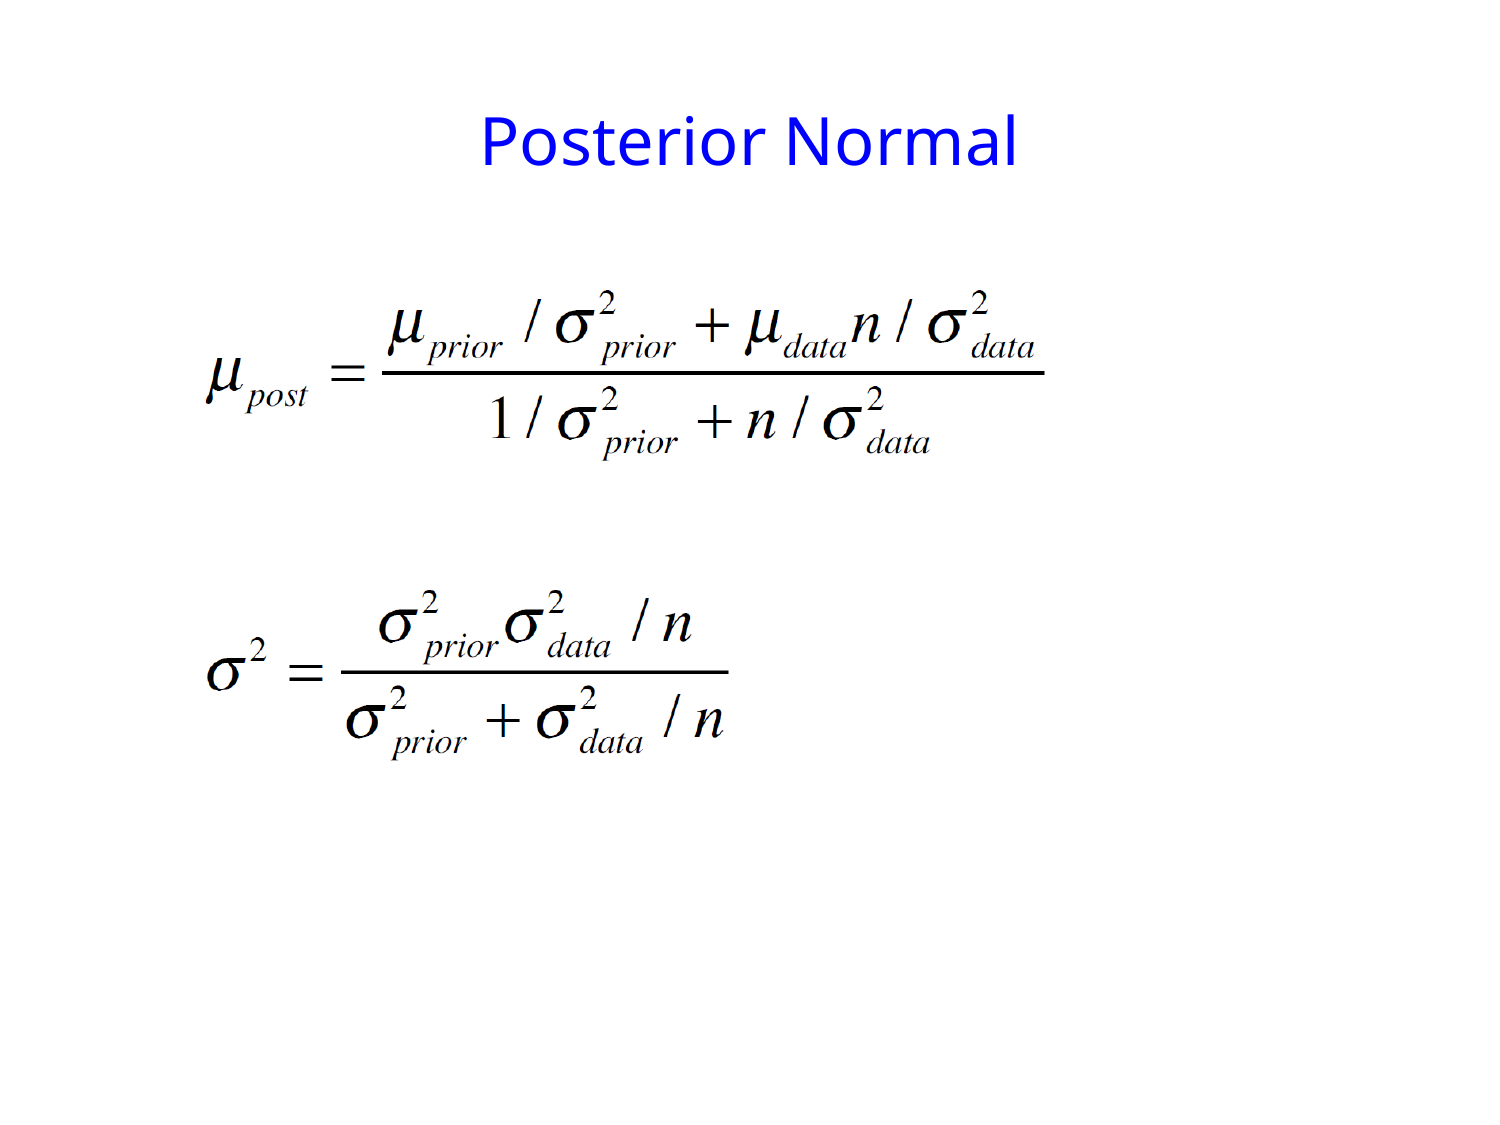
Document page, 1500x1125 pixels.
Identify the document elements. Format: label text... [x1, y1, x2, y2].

title Posterior Normal [75, 45, 1425, 233]
picture [57, 227, 1351, 934]
